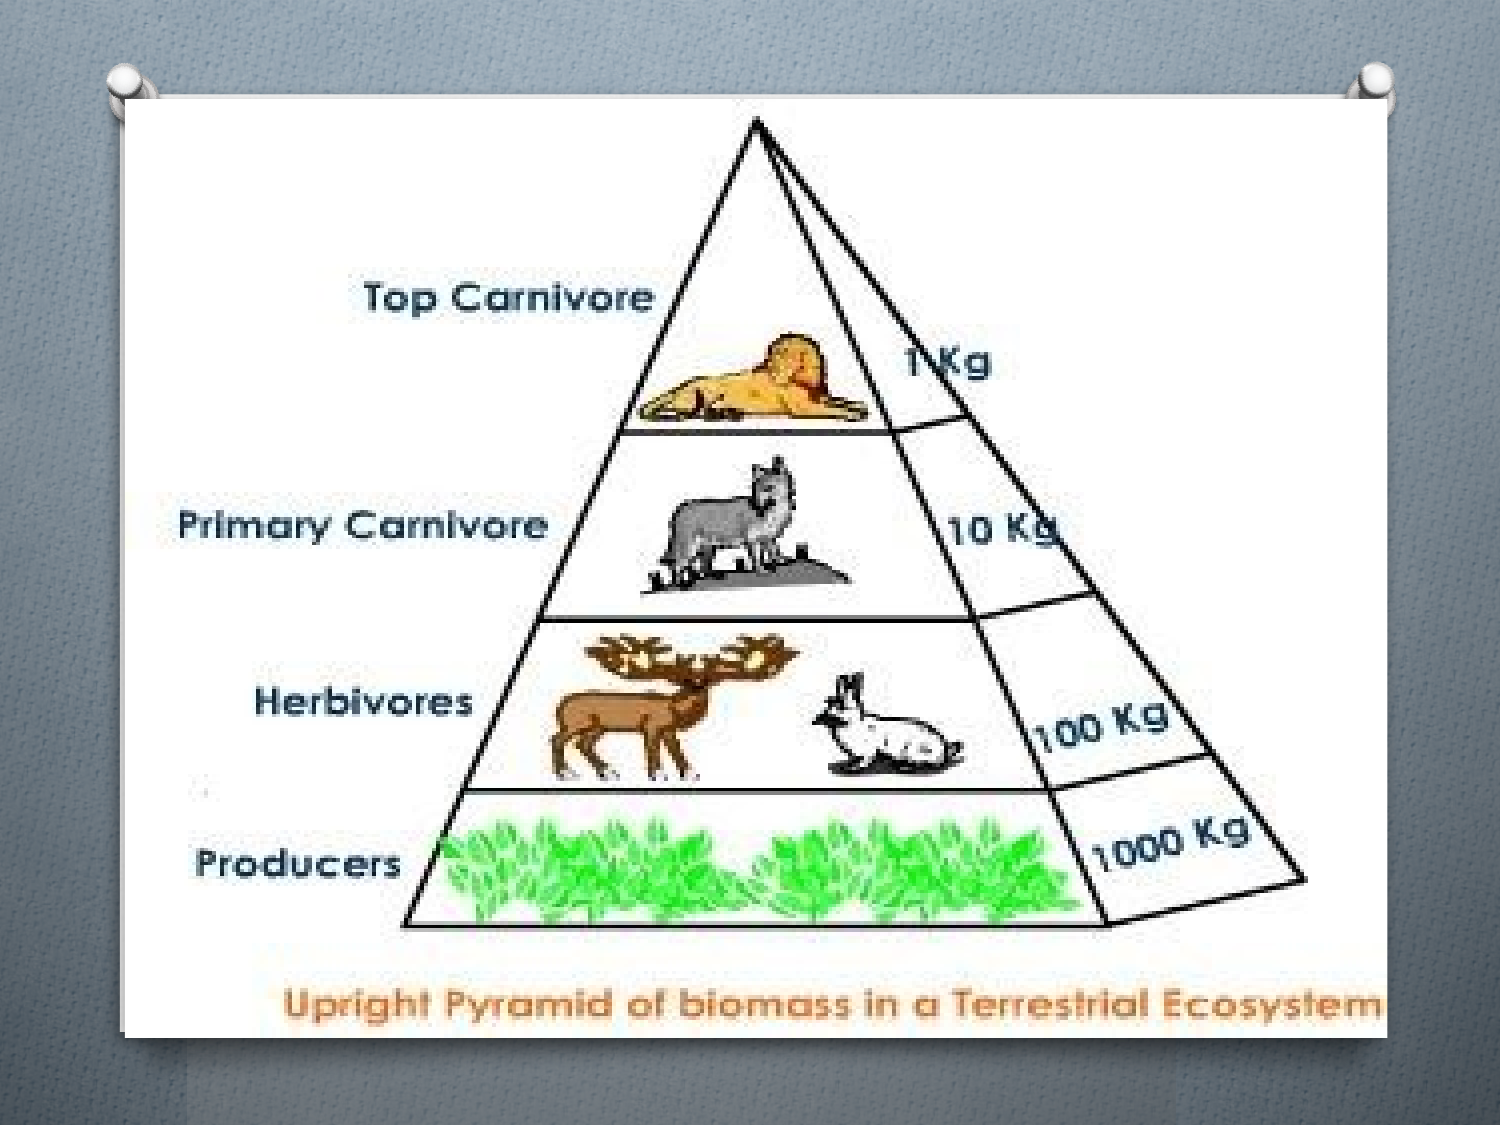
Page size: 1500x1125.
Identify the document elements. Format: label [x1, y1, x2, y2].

picture [75, 29, 198, 137]
text_box [124, 99, 1388, 1038]
picture [1317, 35, 1439, 142]
